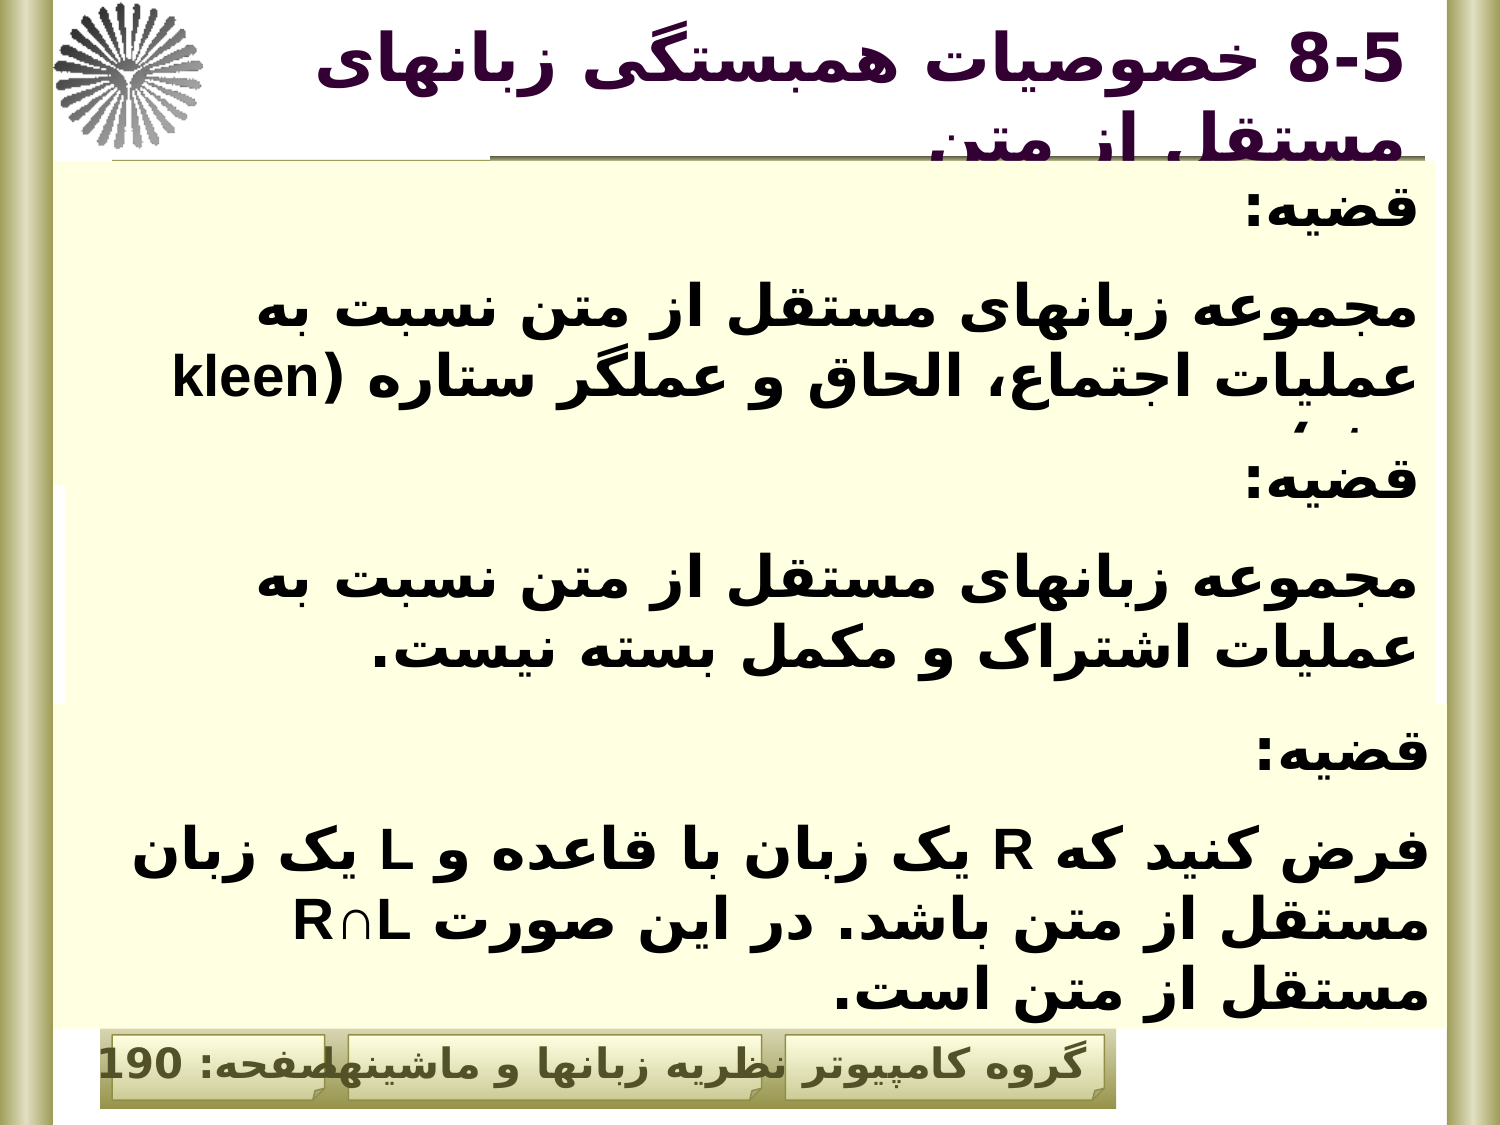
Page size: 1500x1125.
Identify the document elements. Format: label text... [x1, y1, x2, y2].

text_box قضیه: فرض کنید که R یک زبان با قاعده و L یک زبان مستقل از متن باشد. در این صورت R∩L مستقل از متن است. [53, 704, 1447, 1029]
text_box قضیه: مجموعه زبانهای مستقل از متن نسبت به عملیات اجتماع، الحاق و عملگر ستاره (kleen star) بسته هستند. [53, 160, 1436, 486]
text_box قضیه: مجموعه زبانهای مستقل از متن نسبت به عملیات اشتراک و مکمل بسته نیست. [64, 432, 1436, 704]
title 8-5 خصوصیات همبستگی زبانهای مستقل از متن [147, 42, 1423, 147]
